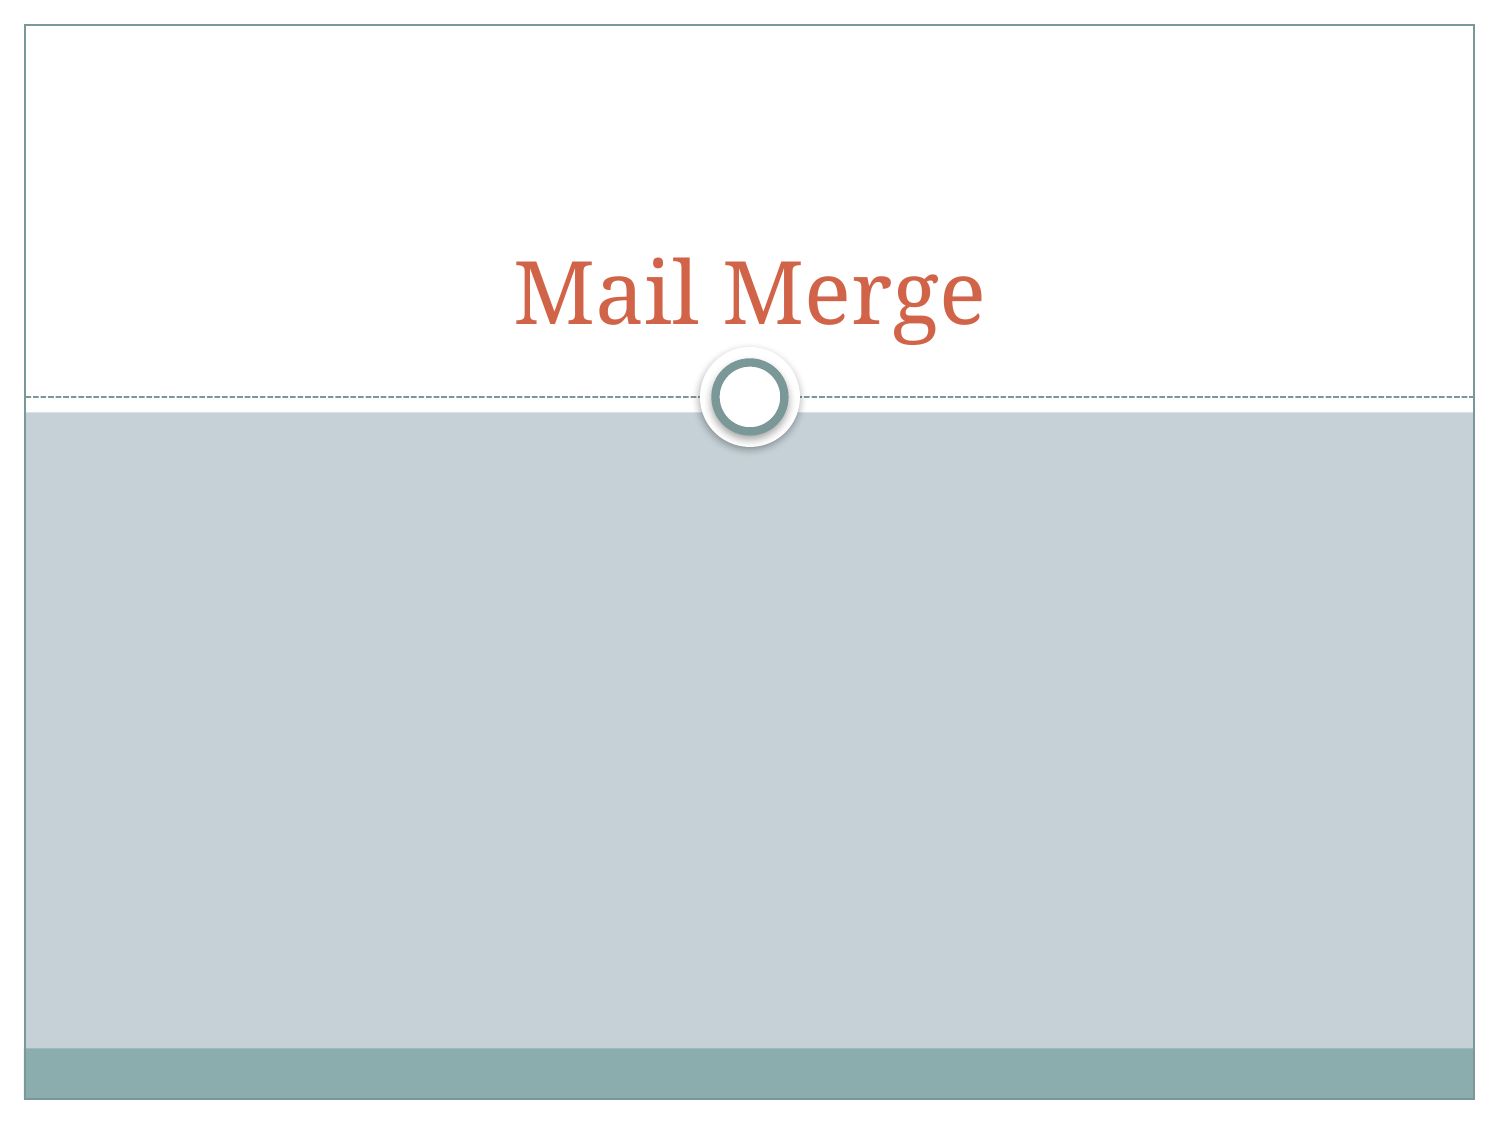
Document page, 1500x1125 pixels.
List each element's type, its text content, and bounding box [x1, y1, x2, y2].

title Mail Merge [112, 62, 1388, 350]
